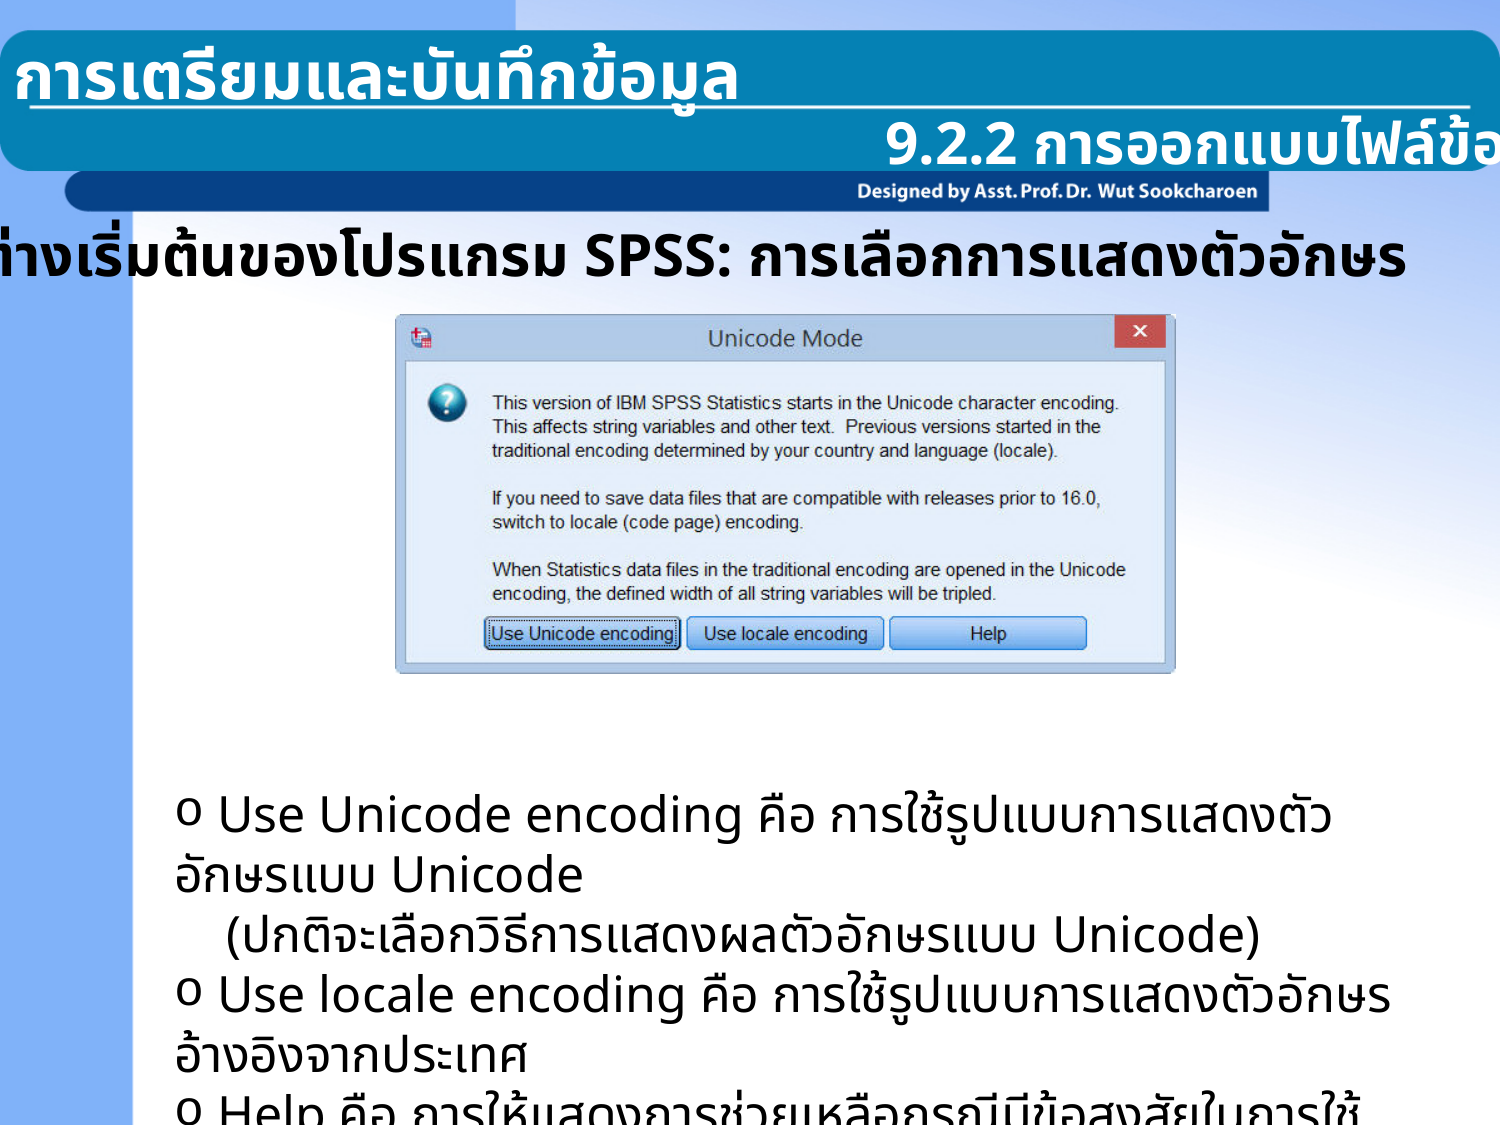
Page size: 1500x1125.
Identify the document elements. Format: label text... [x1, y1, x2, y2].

picture [0, 0, 1500, 53]
text_box 9.2 การเตรียมและบันทึกข้อมูล [0, 25, 757, 121]
picture [0, 149, 1500, 1125]
text_box หน้าต่างเริ่มต้นของโปรแกรม SPSS: การเลือกการแสดงตัวอักษร [0, 210, 1424, 296]
text_box 9.2.2 การออกแบบไฟล์ข้อมูล [870, 98, 1500, 184]
text_box Use Unicode encoding คือ การใช้รูปแบบการแสดงตัวอักษรแบบ Unicode (ปกติจะเลือกวิธีการแสดงผลตัวอักษรแบบ Unicode) Use locale encoding คือ การใช้รูปแบบการแสดงตัวอักษรอ้างอิงจากประเทศ Help คือ การให้แสดงการช่วยเหลือกรณีมีข้อสงสัยในการใช้งาน [159, 775, 1447, 1125]
